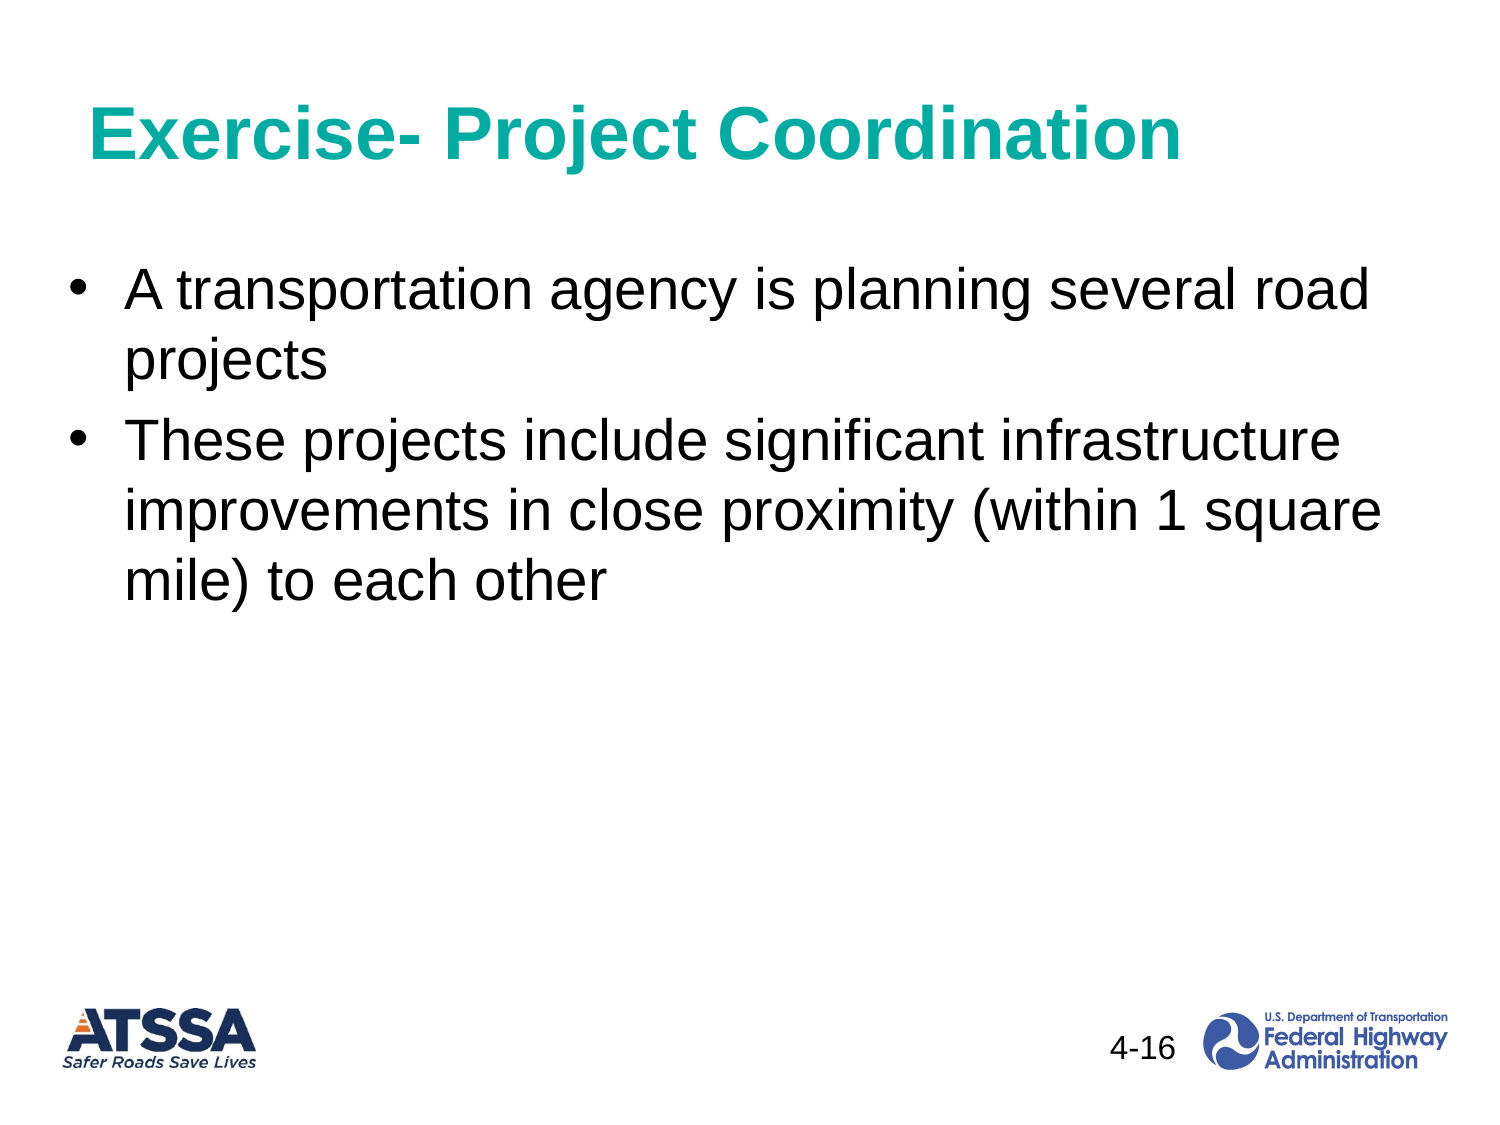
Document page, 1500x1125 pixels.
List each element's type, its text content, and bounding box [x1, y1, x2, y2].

picture [62, 1008, 256, 1068]
title Exercise- Project Coordination [73, 75, 1424, 184]
picture [1200, 1008, 1450, 1072]
list A transportation agency is planning several road projects These projects include significant infrastructure improvements in close proximity (within 1 square mile) to each other [53, 243, 1404, 965]
